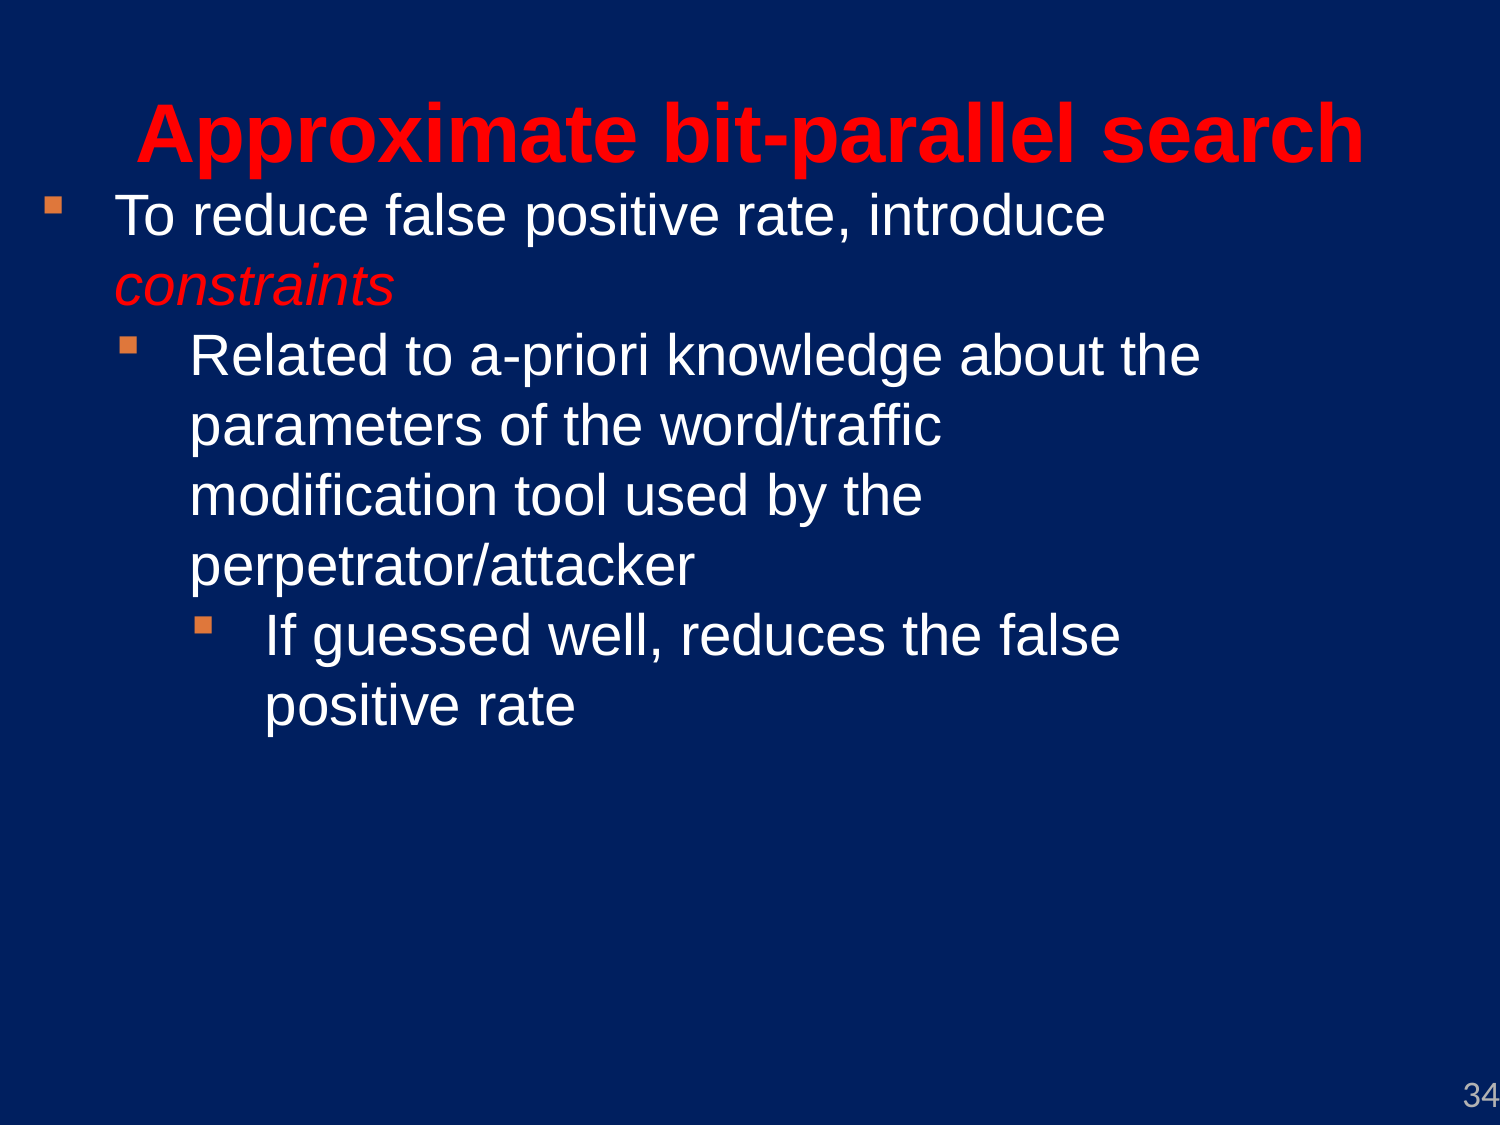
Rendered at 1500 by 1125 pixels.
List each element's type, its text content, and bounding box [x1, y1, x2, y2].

slide_number 34 [1437, 1069, 1500, 1125]
text_box To reduce false positive rate, introduce constraints Related to a-priori knowledge about the parameters of the word/traffic modification tool used by the perpetrator/attacker If guessed well, reduces the false positive rate [37, 177, 1226, 738]
title Approximate bit-parallel search [44, 53, 1456, 267]
